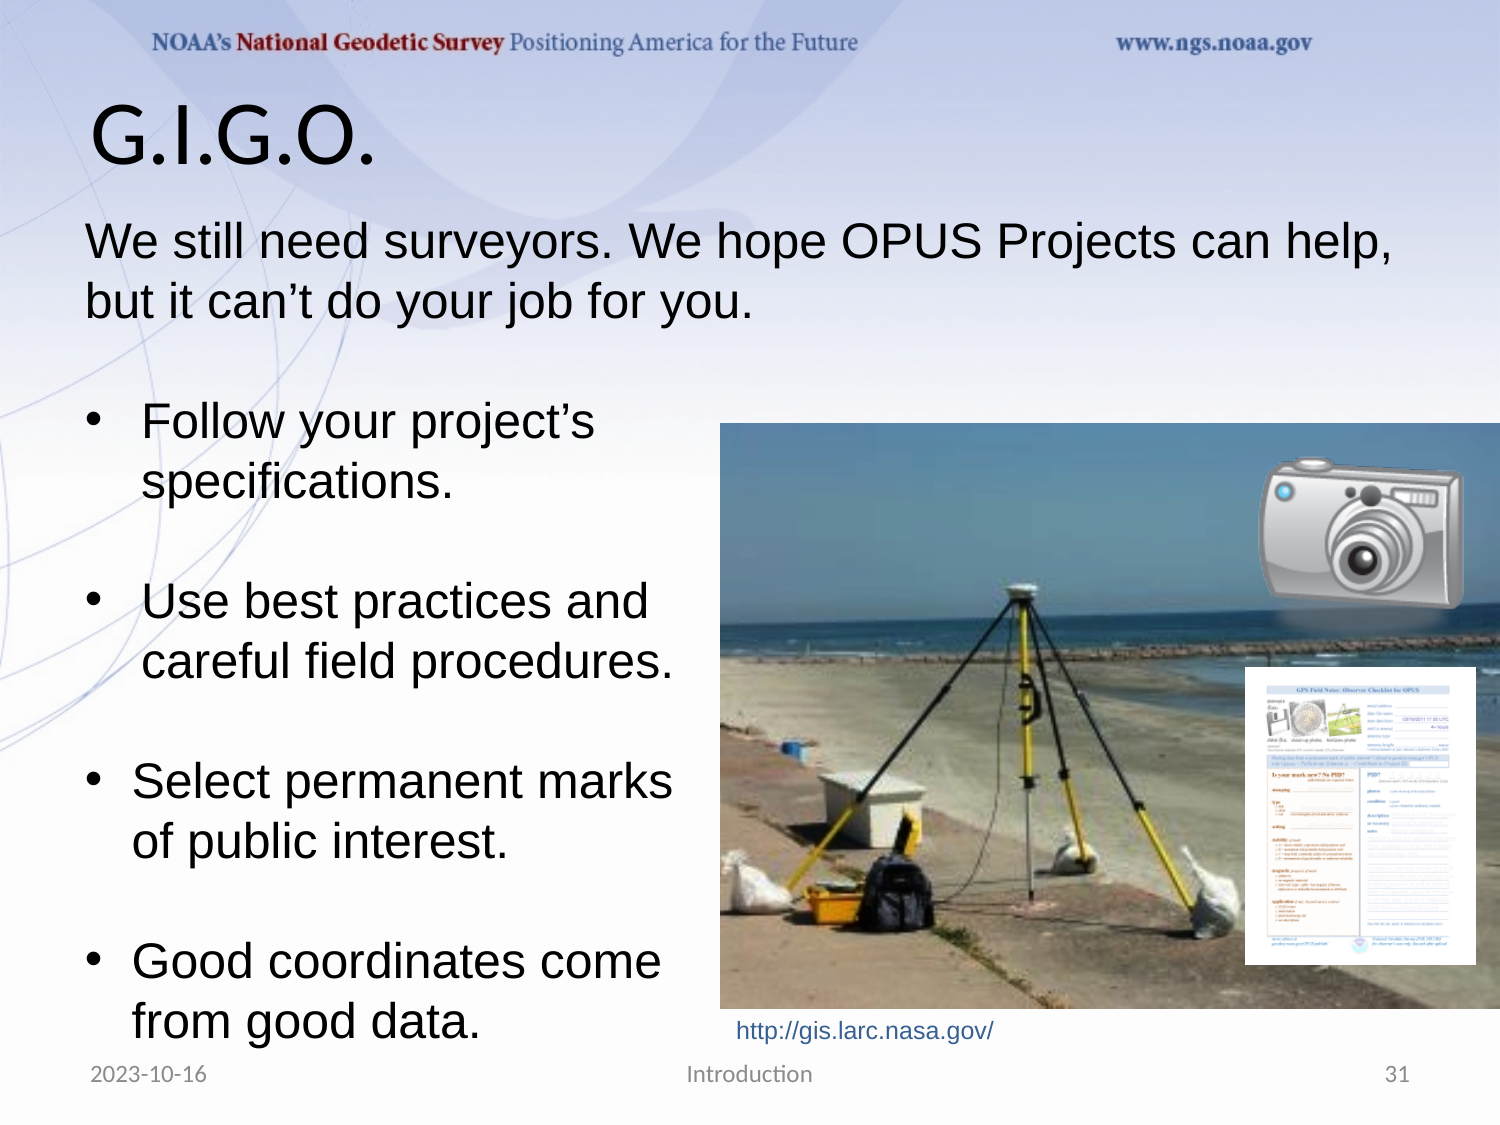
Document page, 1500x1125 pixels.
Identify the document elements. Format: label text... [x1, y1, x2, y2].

text_box We still need surveyors. We hope OPUS Projects can help, but it can’t do your job for you. Follow your project’s specifications. Use best practices and careful field procedures. Select permanent marks of public interest. Good coordinates come from good data. [70, 200, 1432, 1056]
text_box http://gis.larc.nasa.gov/ [721, 1018, 1010, 1052]
footer Introduction [512, 1056, 988, 1103]
slide_number 31 [1074, 1056, 1425, 1103]
picture [0, 0, 1500, 1125]
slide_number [75, 1056, 425, 1103]
title G.I.G.O. [74, 74, 1426, 181]
